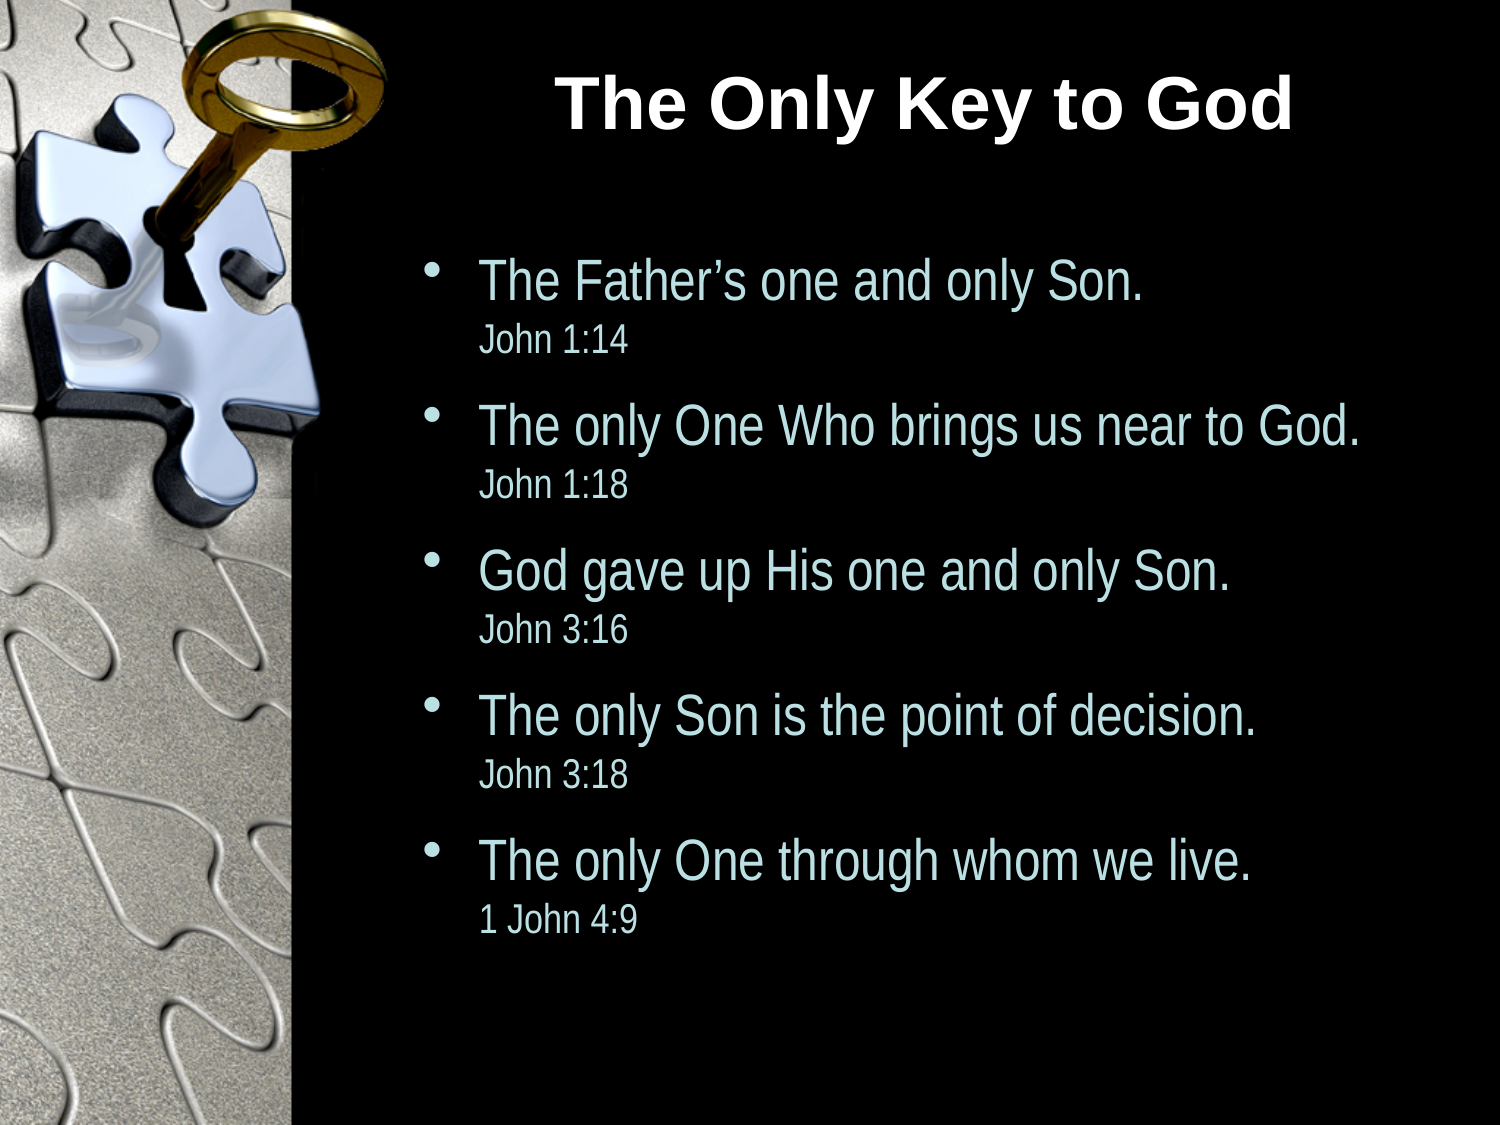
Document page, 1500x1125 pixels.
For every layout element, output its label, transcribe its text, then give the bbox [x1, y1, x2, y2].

picture [0, 0, 1500, 1125]
title The Only Key to God [363, 24, 1488, 176]
list The Father’s one and only Son. John 1:14 The only One Who brings us near to God. John 1:18 God gave up His one and only Son. John 3:16 The only Son is the point of decision. John 3:18 The only One through whom we live. 1 John 4:9 [407, 234, 1424, 1000]
